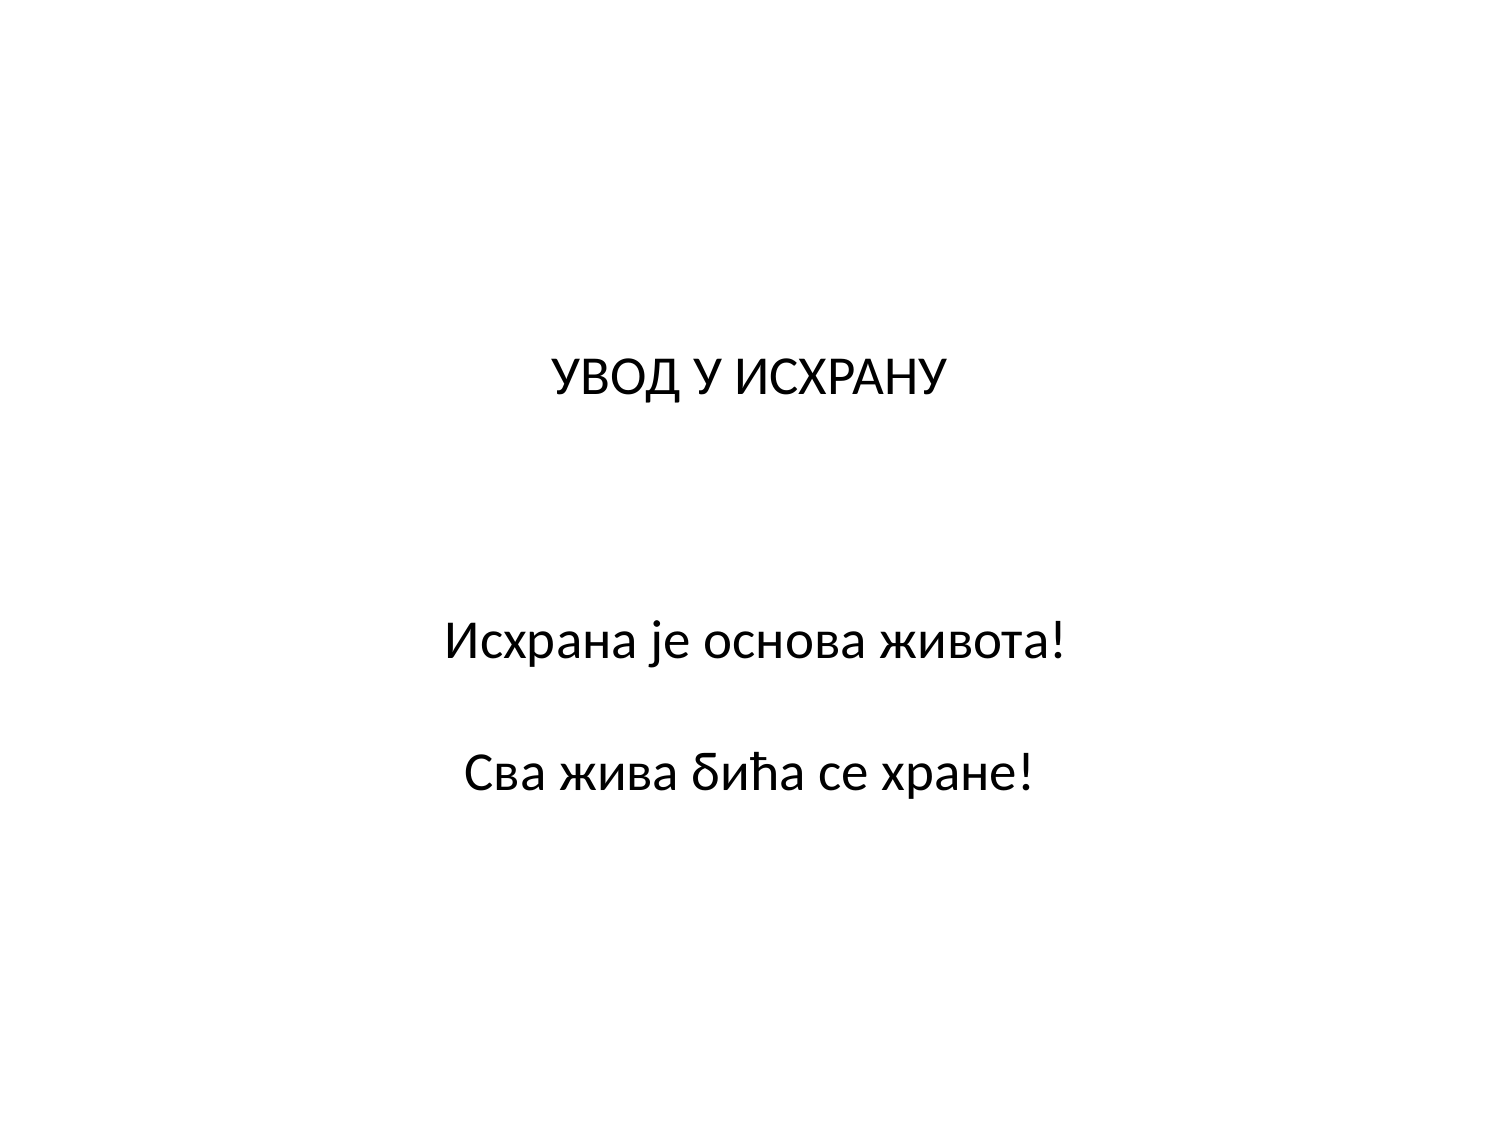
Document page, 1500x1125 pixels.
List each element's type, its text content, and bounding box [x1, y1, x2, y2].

title УВОД У ИСХРАНУ Исхрана је основа живота! Сва жива бића се хране! [0, 328, 1500, 879]
